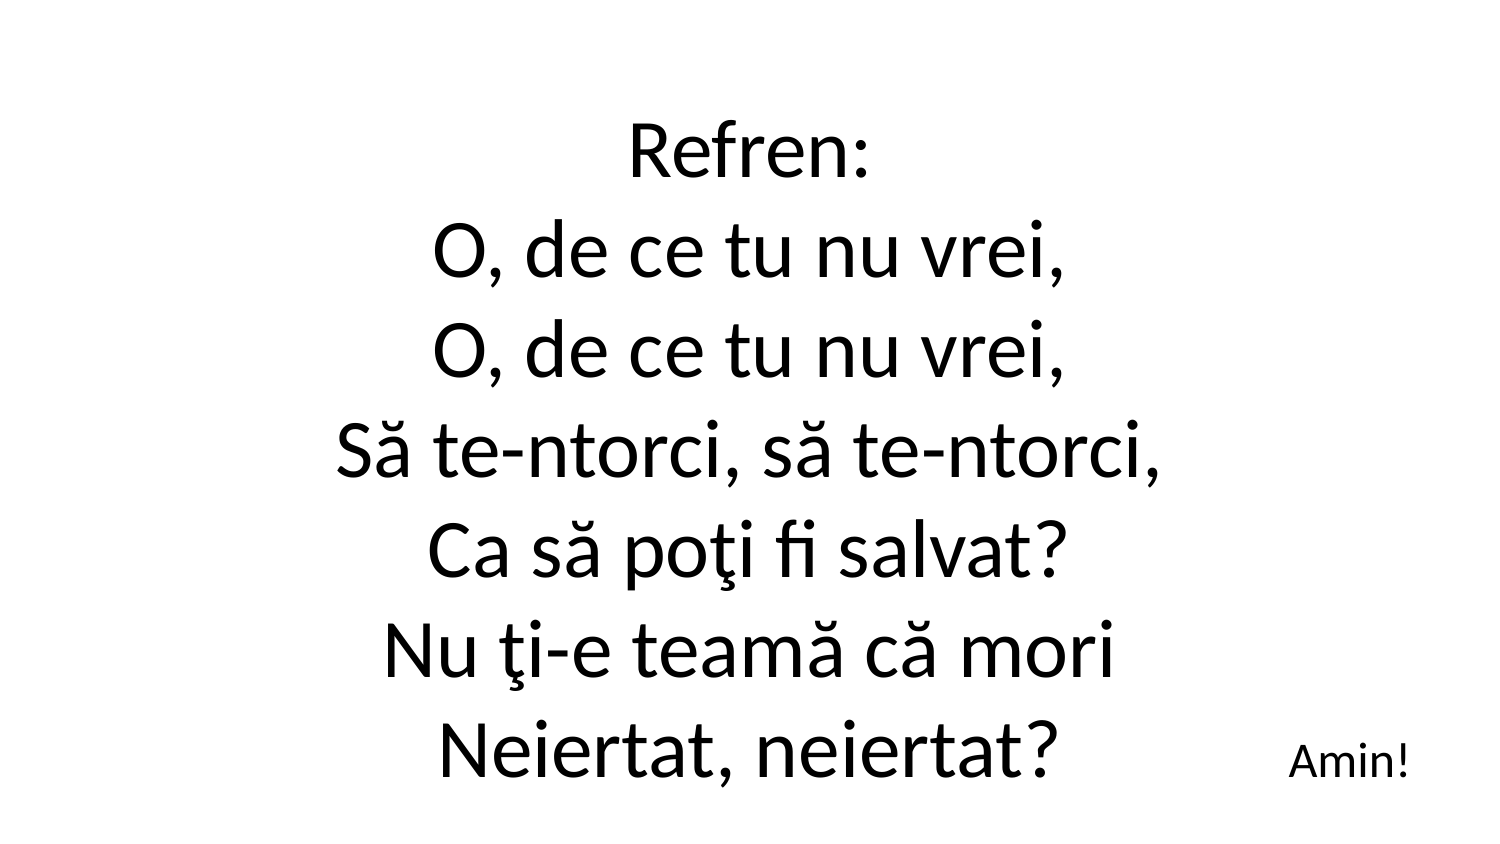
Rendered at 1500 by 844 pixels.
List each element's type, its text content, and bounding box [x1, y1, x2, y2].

text_box Amin! [1273, 674, 1427, 795]
text_box Refren: O, de ce tu nu vrei, O, de ce tu nu vrei, Să te-ntorci, să te-ntorci, Ca să poţi fi salvat? Nu ţi-e teamă că mori Neiertat, neiertat? [320, 42, 1180, 802]
